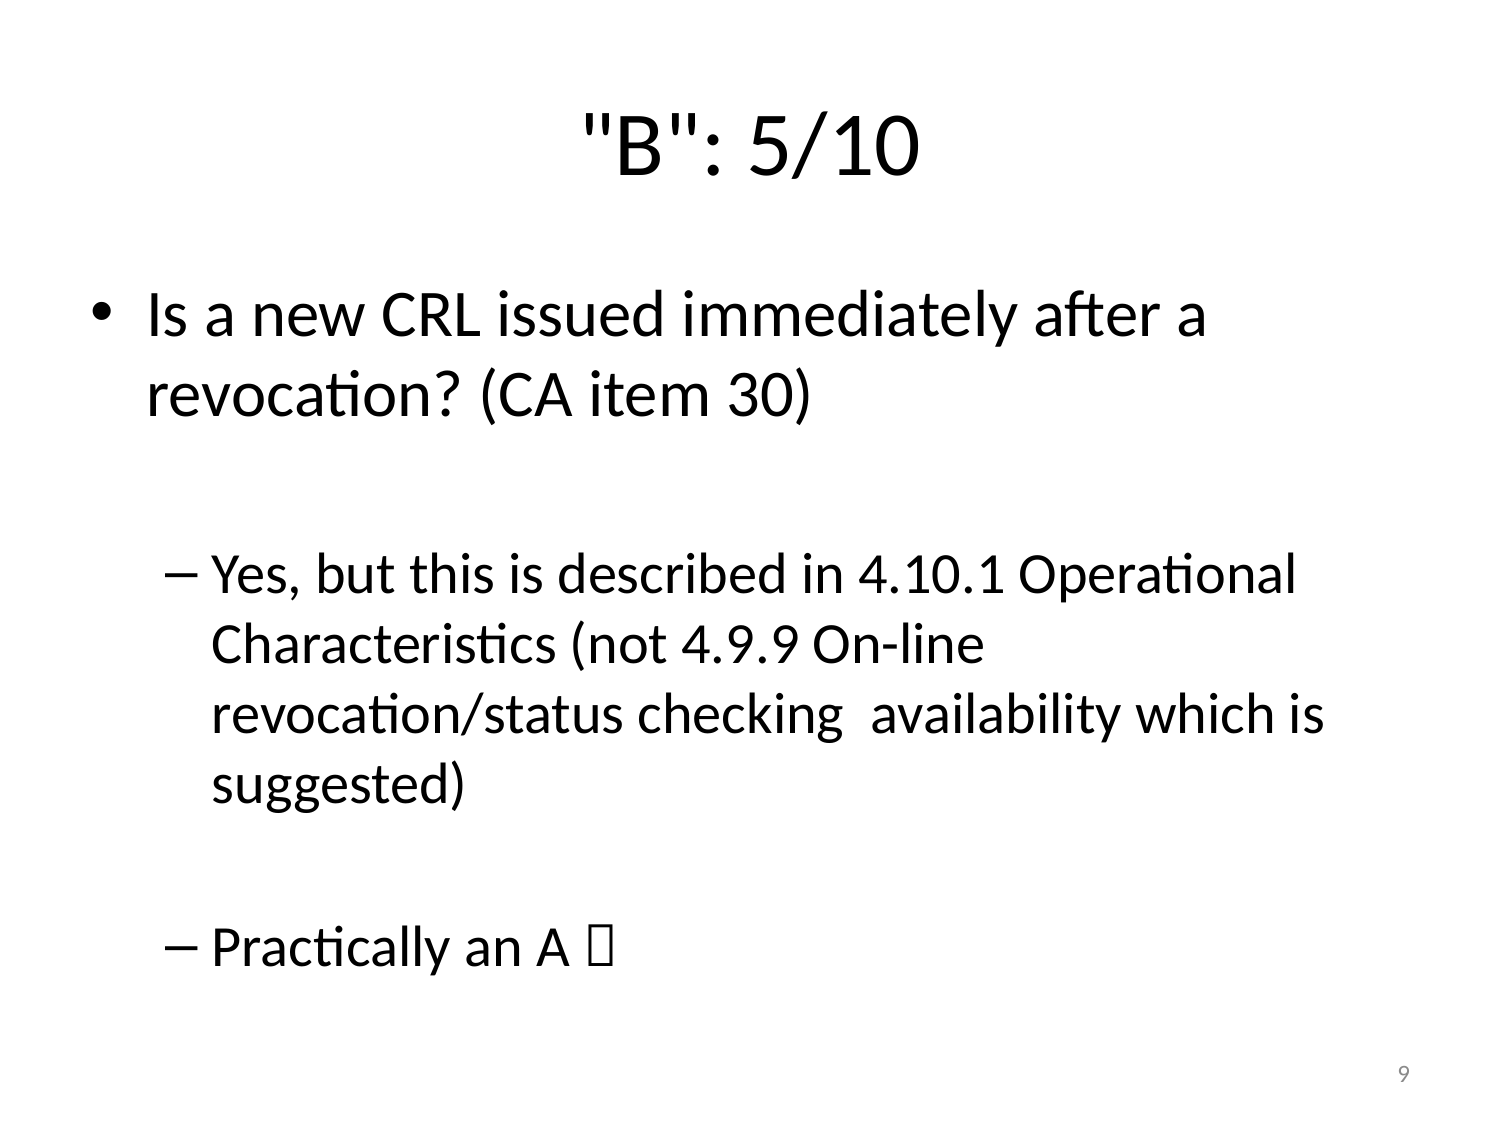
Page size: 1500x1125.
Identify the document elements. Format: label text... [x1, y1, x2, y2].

title "B": 5/10 [75, 45, 1425, 233]
slide_number 9 [1074, 1042, 1425, 1103]
list Is a new CRL issued immediately after a revocation? (CA item 30) Yes, but this is described in 4.10.1 Operational Characteristics (not 4.9.9 On-line revocation/status checking availability which is suggested) Practically an A  [75, 262, 1425, 1005]
